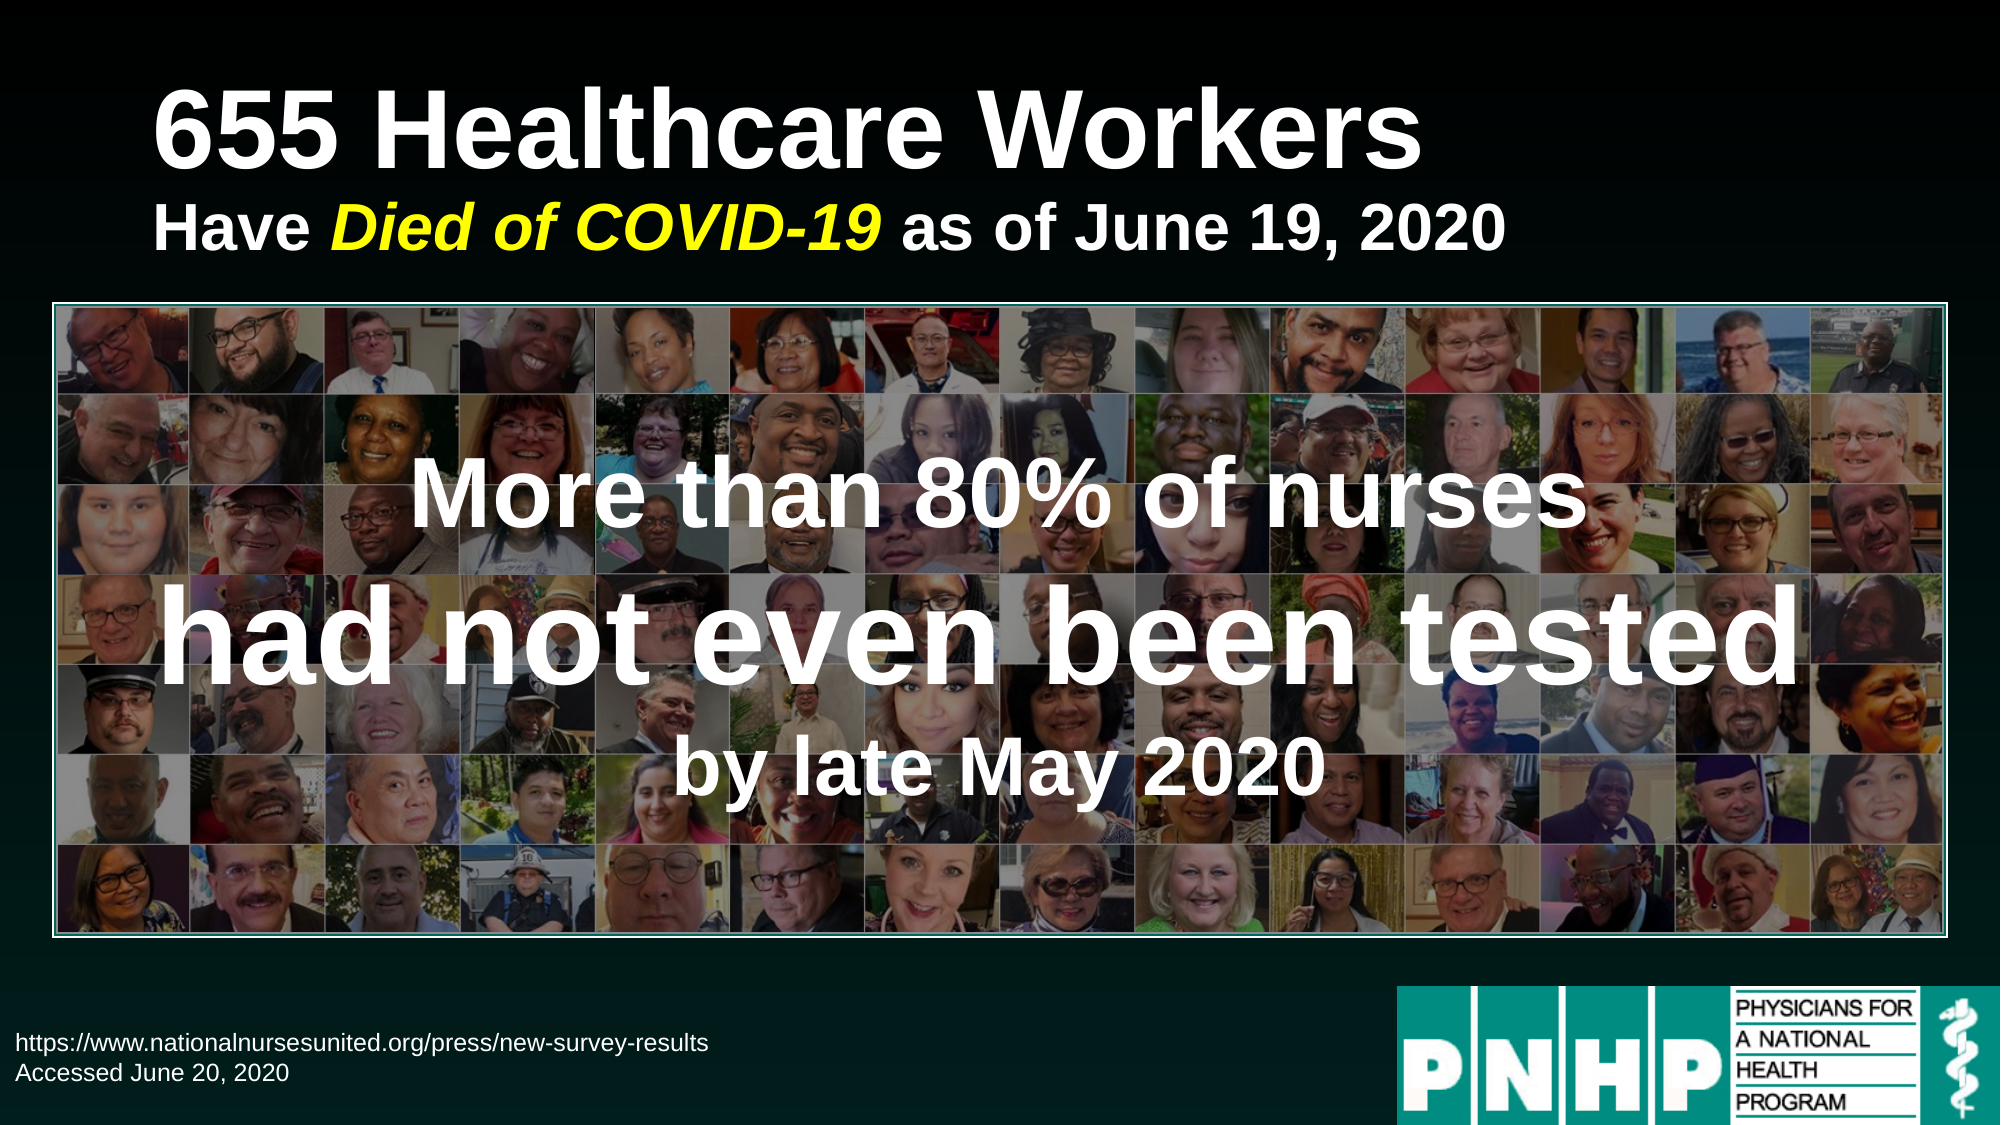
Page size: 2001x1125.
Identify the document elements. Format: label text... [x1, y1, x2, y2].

list https://www.nationalnursesunited.org/press/new-survey-results Accessed June 20, 2020 [0, 986, 1350, 1125]
title 655 Healthcare Workers Have Died of COVID-19 as of June 19, 2020 [137, 59, 1946, 278]
picture [1397, 986, 2000, 1125]
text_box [54, 304, 1946, 935]
